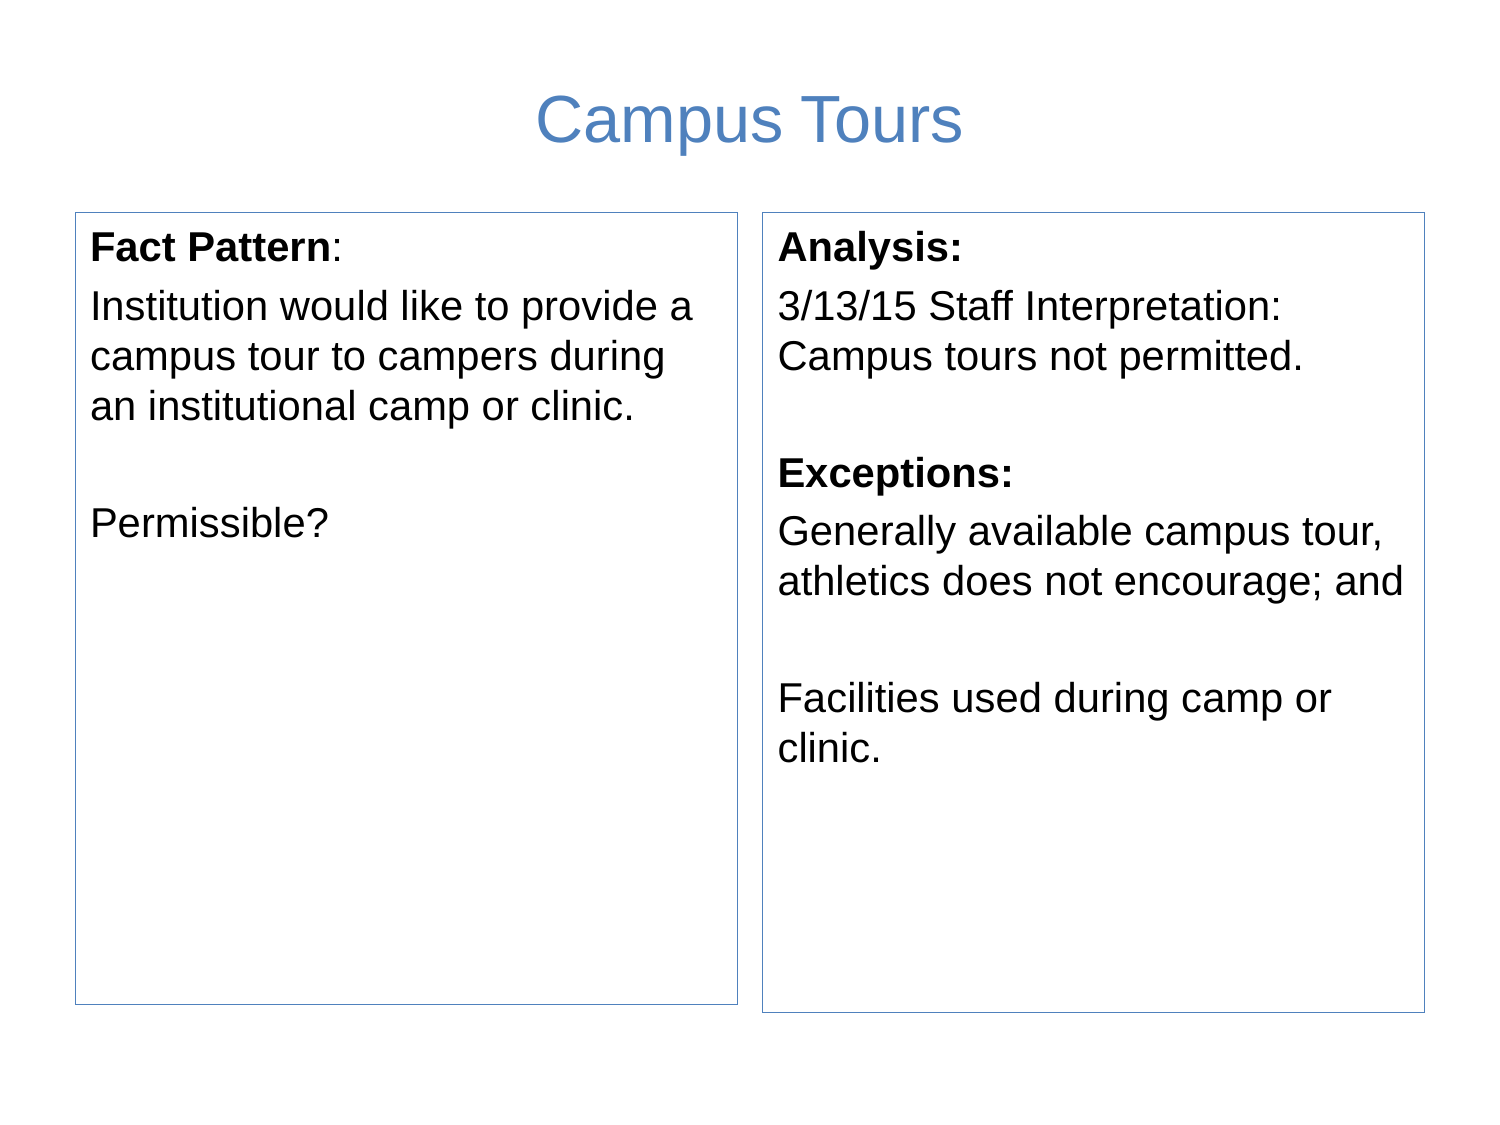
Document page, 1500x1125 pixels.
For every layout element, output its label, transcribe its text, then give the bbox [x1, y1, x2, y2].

list Fact Pattern: Institution would like to provide a campus tour to campers during an institutional camp or clinic. Permissible? [75, 212, 738, 1005]
title Campus Tours [75, 45, 1425, 188]
list Analysis: 3/13/15 Staff Interpretation: Campus tours not permitted. Exceptions: Generally available campus tour, athletics does not encourage; and Facilities used during camp or clinic. [762, 212, 1425, 1013]
